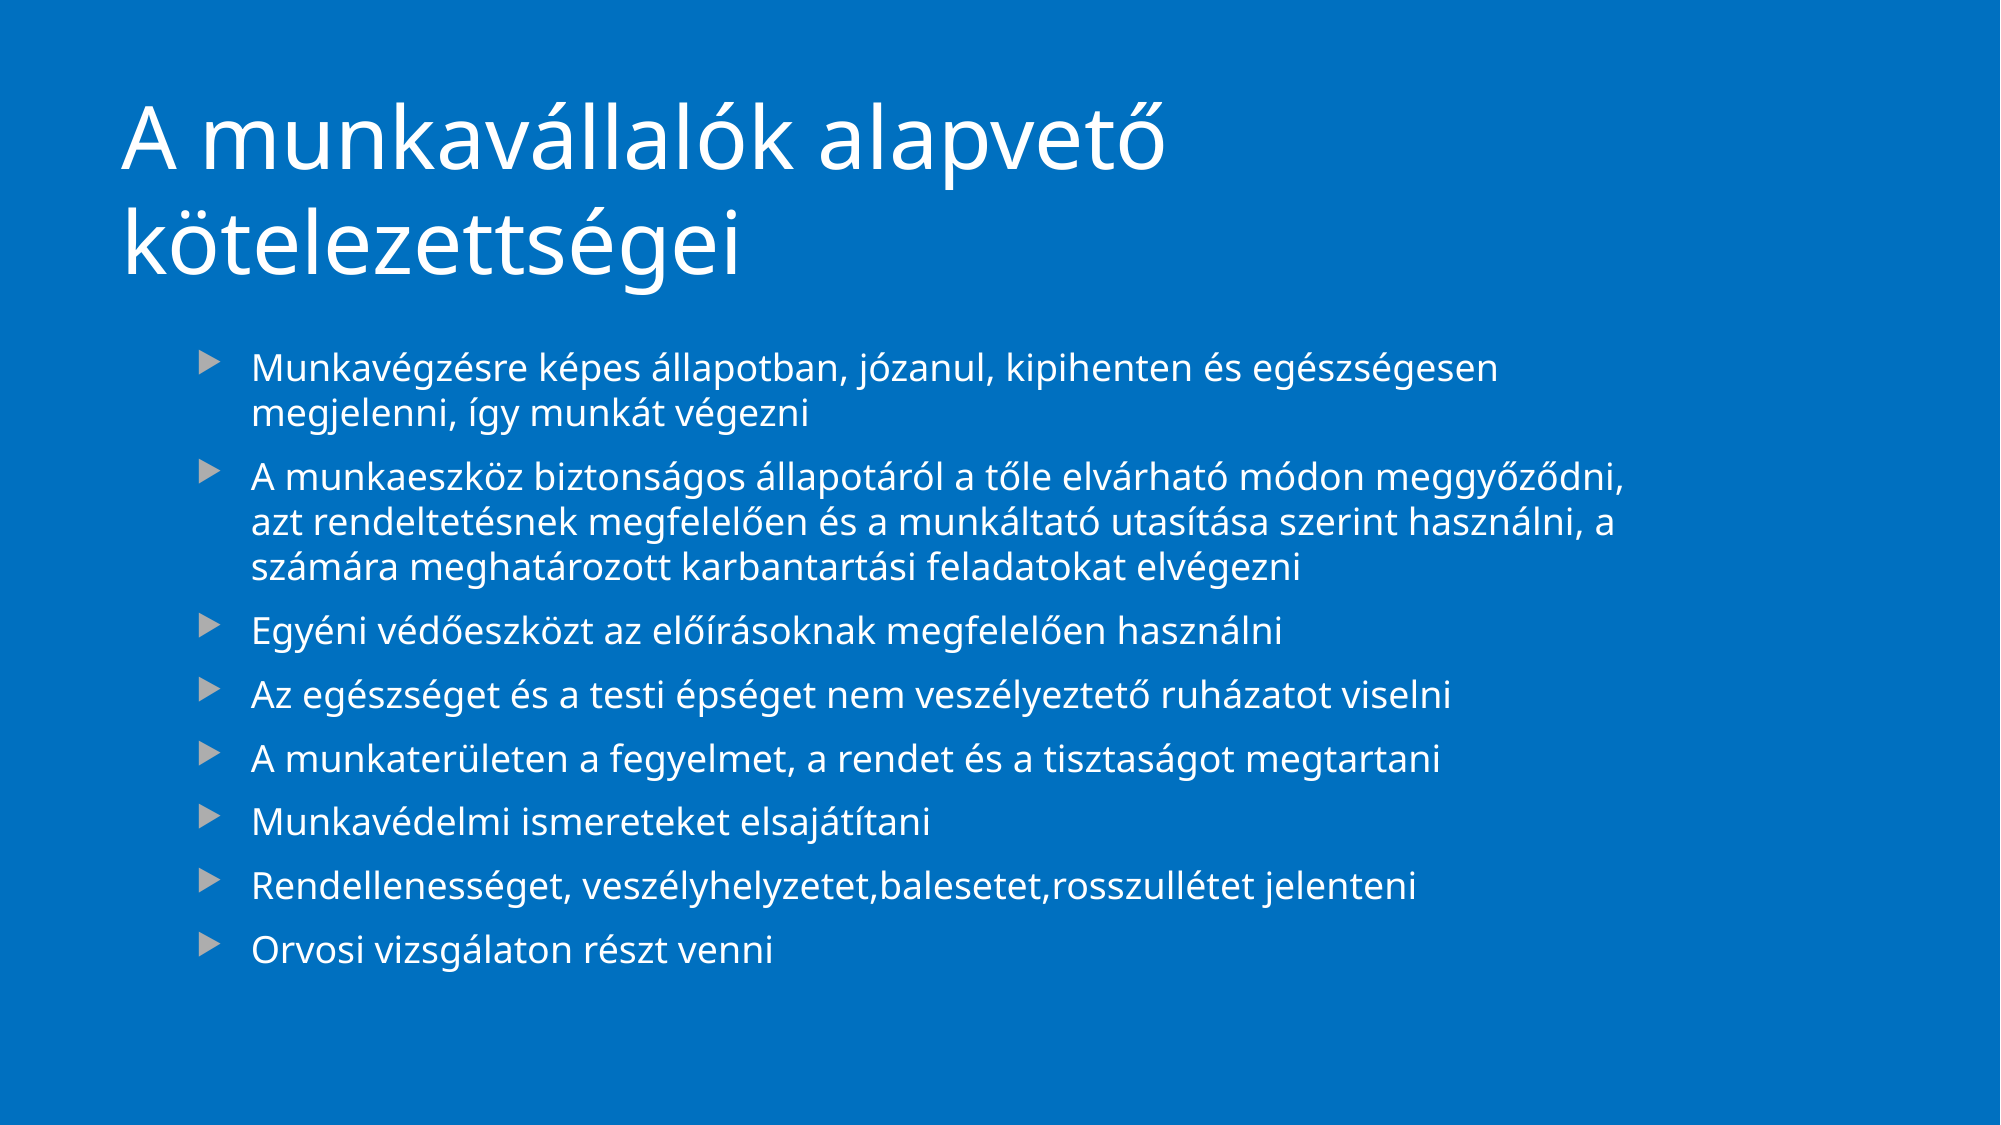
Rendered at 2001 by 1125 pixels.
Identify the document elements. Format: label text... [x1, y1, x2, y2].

list Munkavégzésre képes állapotban, józanul, kipihenten és egészségesen megjelenni, így munkát végezni A munkaeszköz biztonságos állapotáról a tőle elvárható módon meggyőződni, azt rendeltetésnek megfelelően és a munkáltató utasítása szerint használni, a számára meghatározott karbantartási feladatokat elvégezni Egyéni védőeszközt az előírásoknak megfelelően használni Az egészséget és a testi épséget nem veszélyeztető ruházatot viselni A munkaterületen a fegyelmet, a rendet és a tisztaságot megtartani Munkavédelmi ismereteket elsajátítani Rendellenességet, veszélyhelyzetet,balesetet,rosszullétet jelenteni Orvosi vizsgálaton részt venni [181, 336, 1649, 1025]
title A munkavállalók alapvető kötelezettségei [106, 74, 1649, 304]
